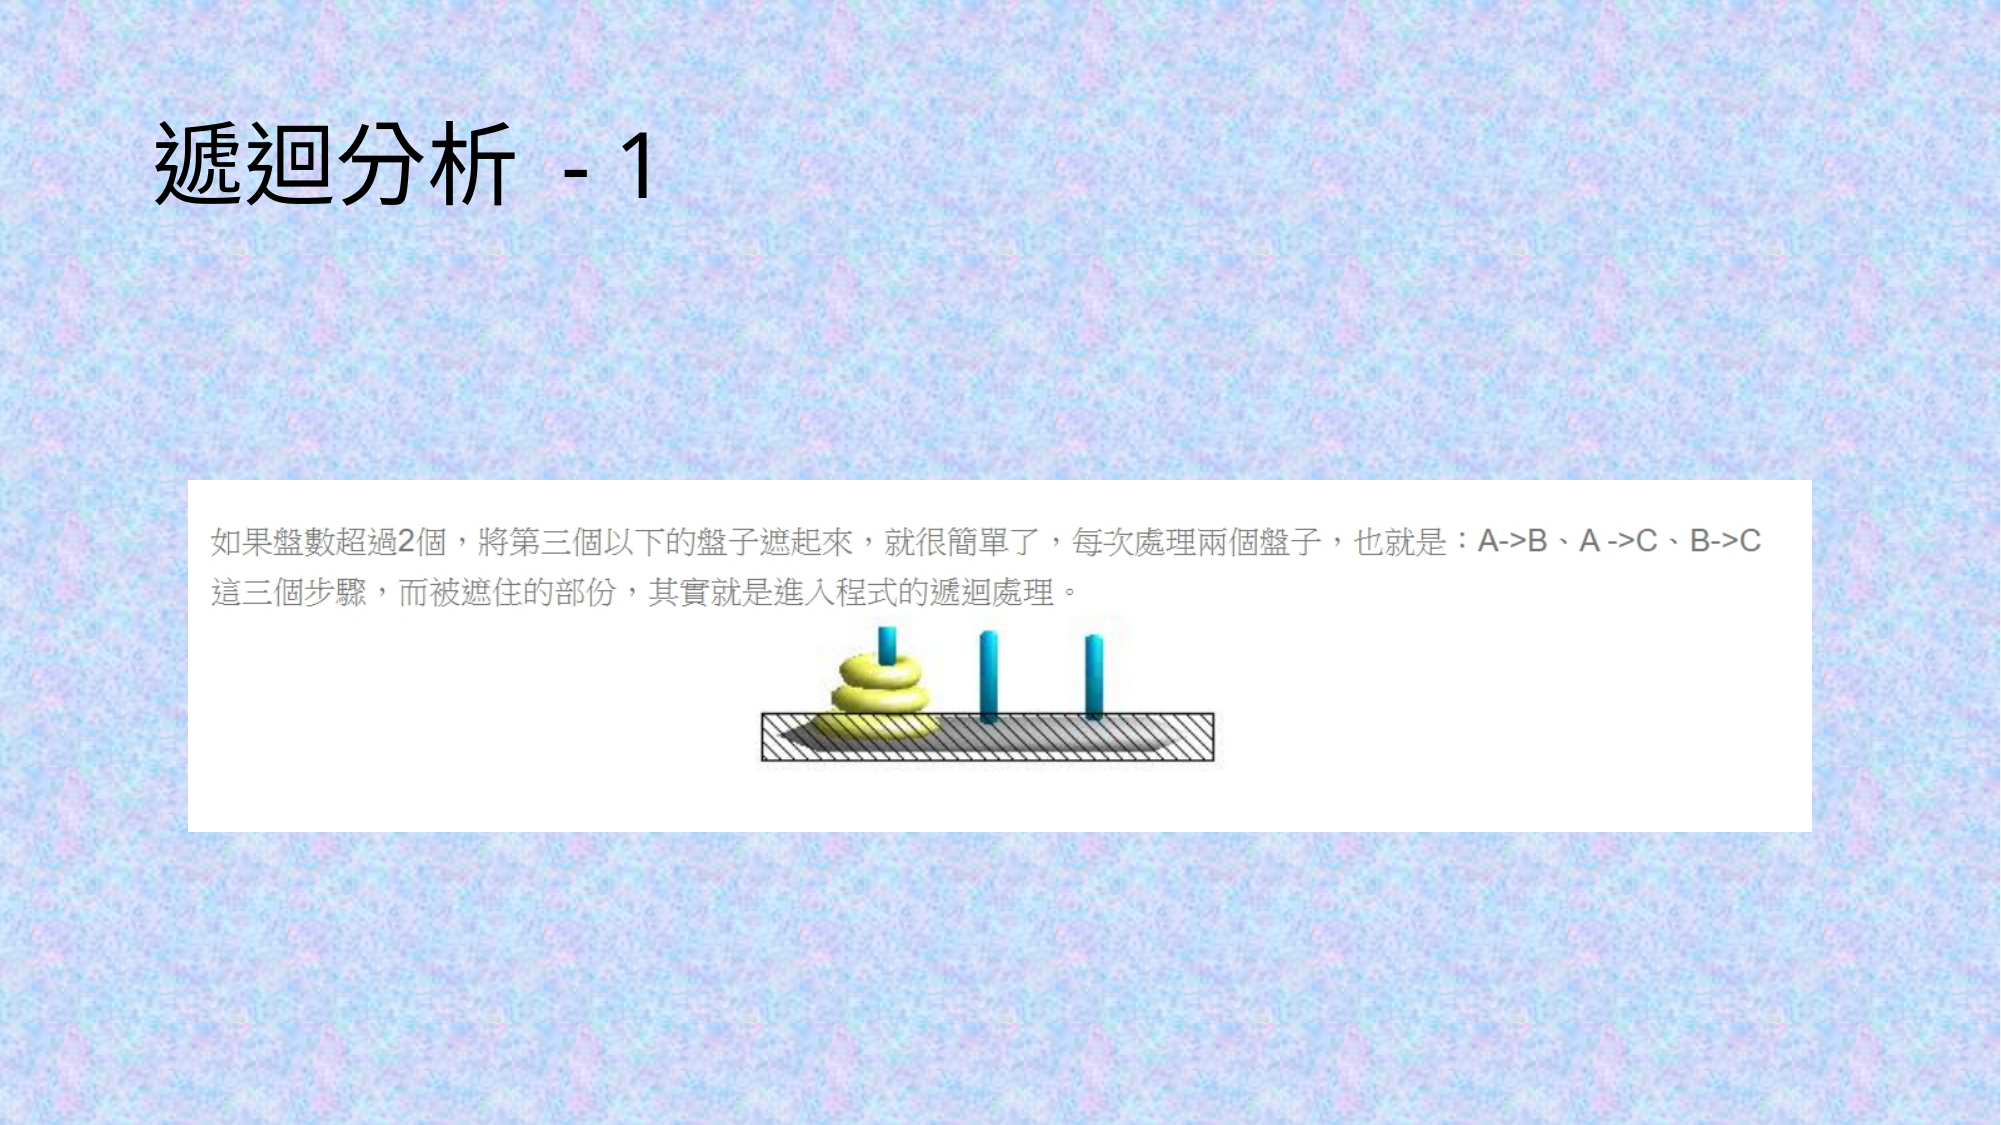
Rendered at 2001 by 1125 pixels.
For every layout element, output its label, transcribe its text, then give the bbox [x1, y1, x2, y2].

title 遞迴分析 - 1 [137, 59, 1863, 278]
picture [0, 0, 2001, 1125]
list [188, 480, 1812, 832]
